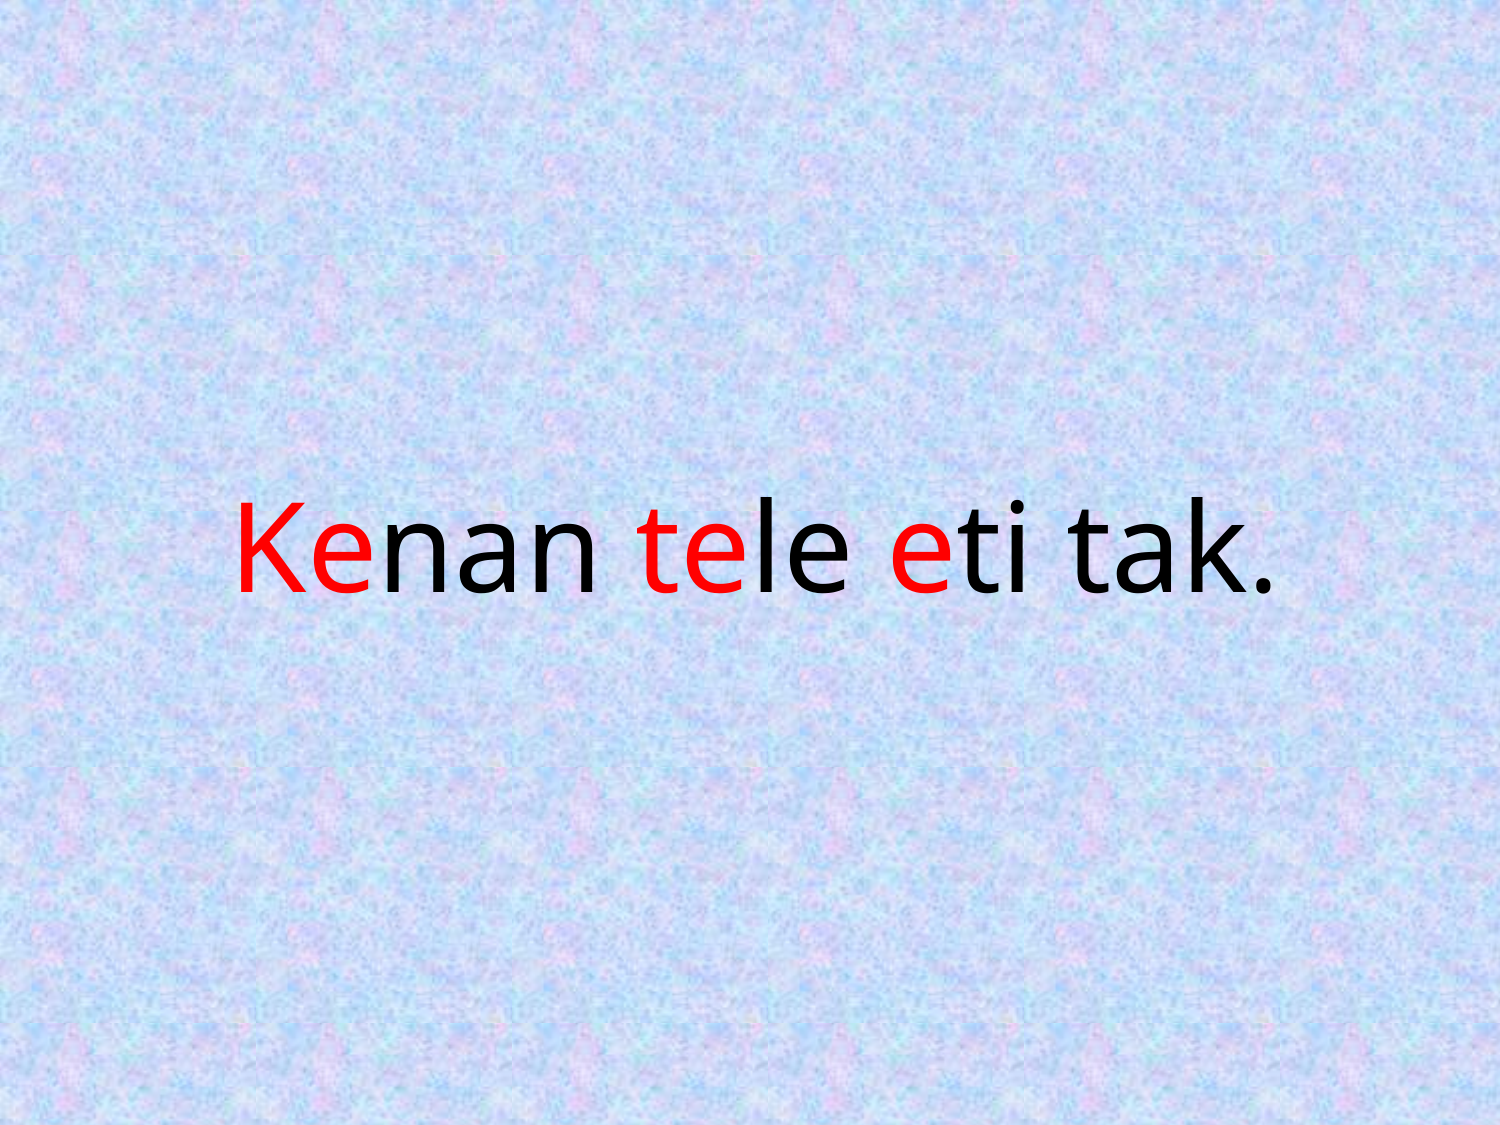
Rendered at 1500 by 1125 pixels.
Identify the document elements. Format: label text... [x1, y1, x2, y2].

picture [0, 0, 1500, 1125]
title Kenan tele eti tak. [117, 421, 1393, 663]
